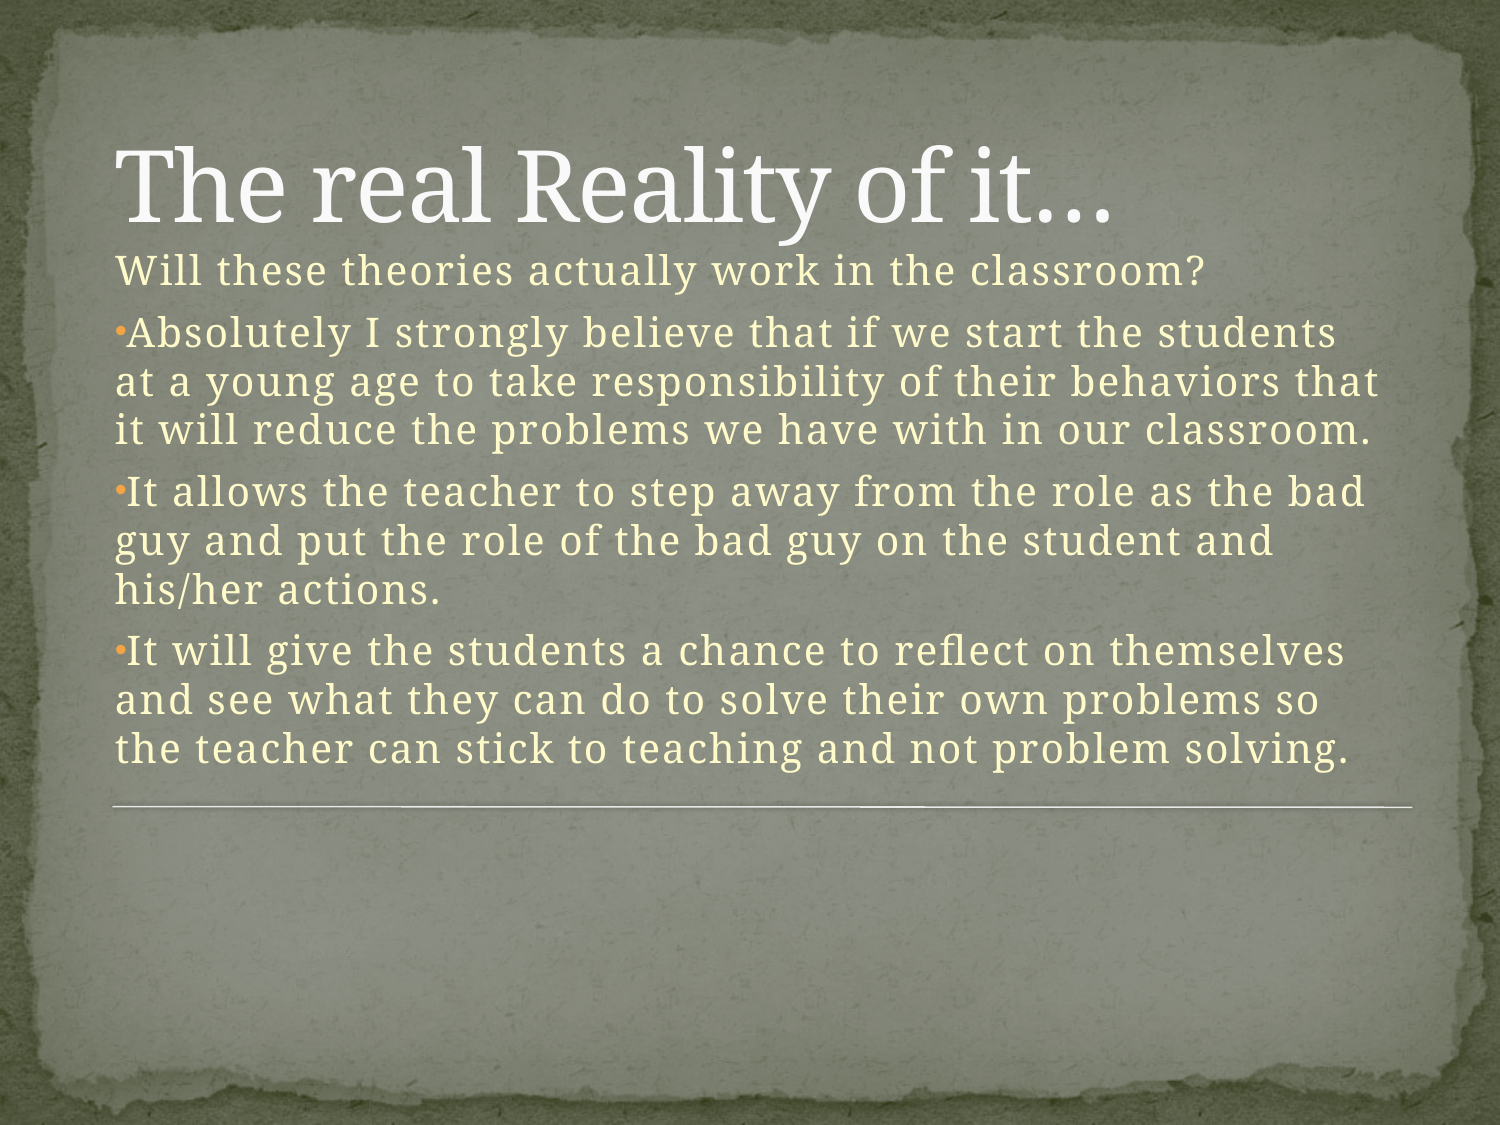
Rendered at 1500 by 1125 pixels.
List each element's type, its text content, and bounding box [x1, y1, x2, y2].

list Will these theories actually work in the classroom? Absolutely I strongly believe that if we start the students at a young age to take responsibility of their behaviors that it will reduce the problems we have with in our classroom. It allows the teacher to step away from the role as the bad guy and put the role of the bad guy on the student and his/her actions. It will give the students a chance to reflect on themselves and see what they can do to solve their own problems so the teacher can stick to teaching and not problem solving. [99, 237, 1400, 800]
title The real Reality of it… [99, 24, 1400, 237]
